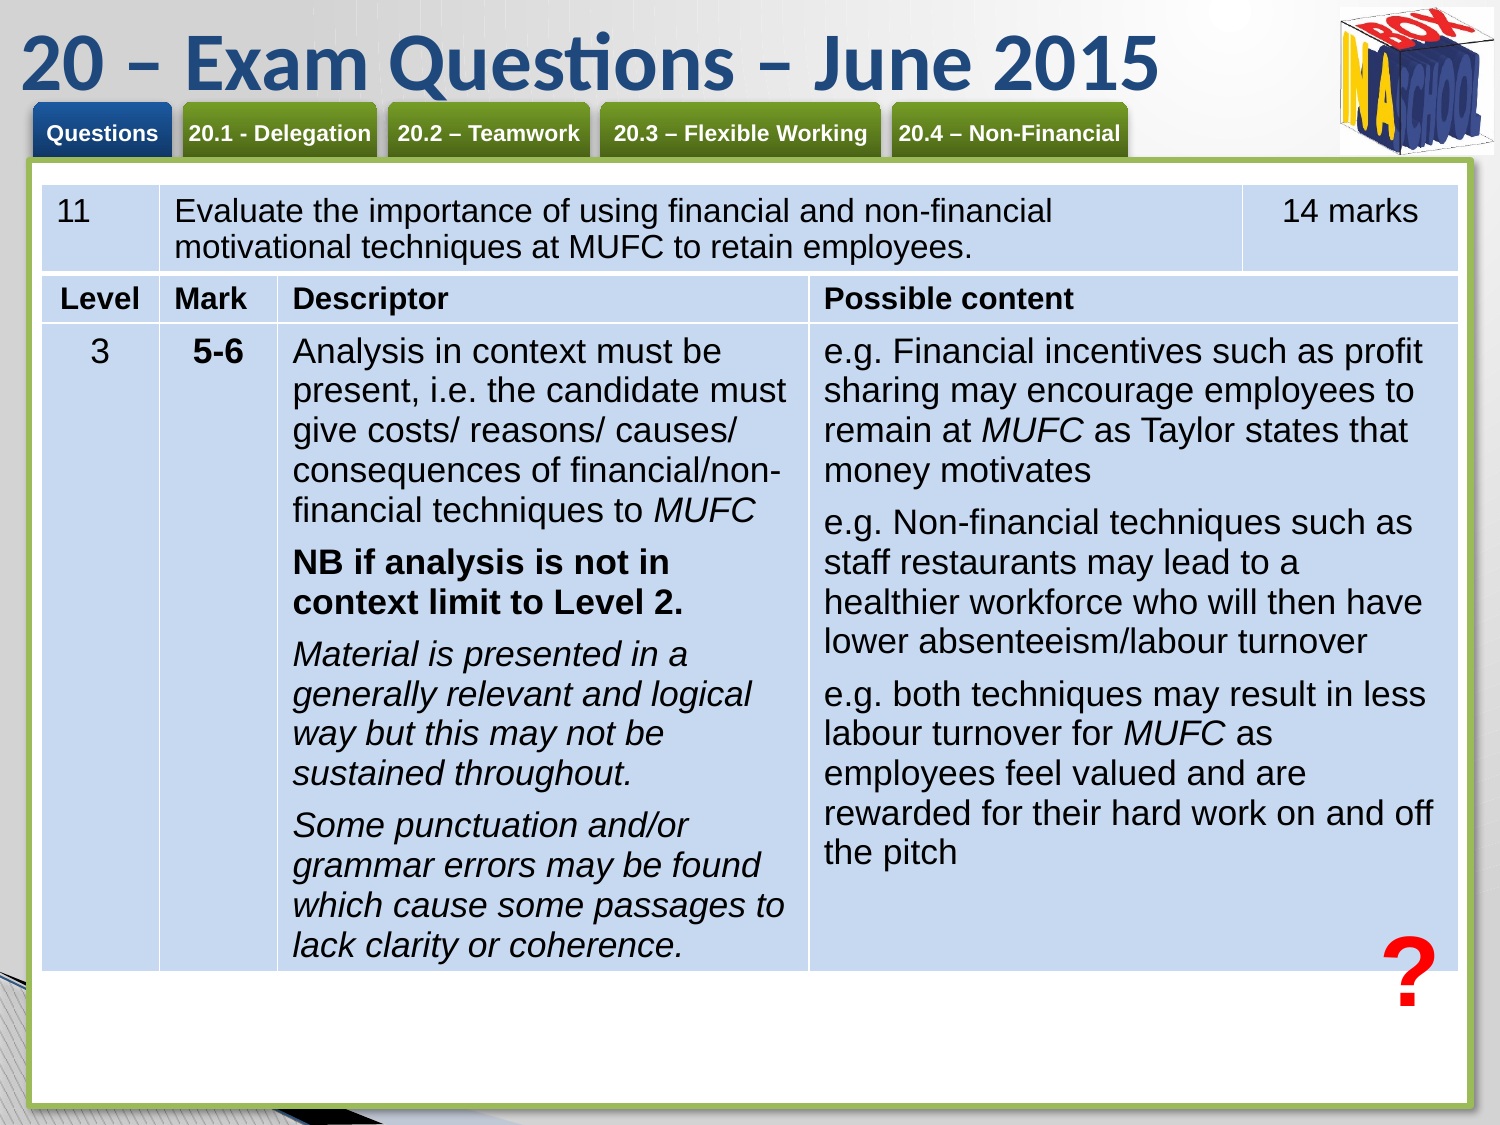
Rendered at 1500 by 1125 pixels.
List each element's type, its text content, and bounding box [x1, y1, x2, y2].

table_header 11 [42, 185, 159, 271]
table_cell 3 [42, 324, 159, 971]
table_cell Descriptor [278, 276, 808, 322]
text_box ? [1364, 898, 1456, 1034]
table_cell Mark [160, 276, 277, 322]
table_header 14 marks [1243, 185, 1458, 271]
table_cell 5-6 [160, 324, 277, 971]
table_cell e.g. Financial incentives such as profit sharing may encourage employees to remain at MUFC as Taylor states that money motivates e.g. Non-financial techniques such as staff restaurants may lead to a healthier workforce who will then have lower absenteeism/labour turnover e.g. both techniques may result in less labour turnover for MUFC as employees feel valued and are rewarded for their hard work on and off the pitch [810, 324, 1458, 971]
picture [1340, 7, 1495, 155]
title 20 – Exam Questions – June 2015 [5, 11, 1270, 102]
table_cell Possible content [810, 276, 1458, 322]
table_cell Analysis in context must be present, i.e. the candidate must give costs/ reasons/ causes/ consequences of financial/non-financial techniques to MUFC NB if analysis is not in context limit to Level 2. Material is presented in a generally relevant and logical way but this may not be sustained throughout. Some punctuation and/or grammar errors may be found which cause some passages to lack clarity or coherence. [278, 324, 808, 971]
table_header Evaluate the importance of using financial and non-financial motivational techniques at MUFC to retain employees. [160, 185, 1242, 271]
picture [281, 1114, 303, 1125]
table_cell Level [42, 276, 159, 322]
